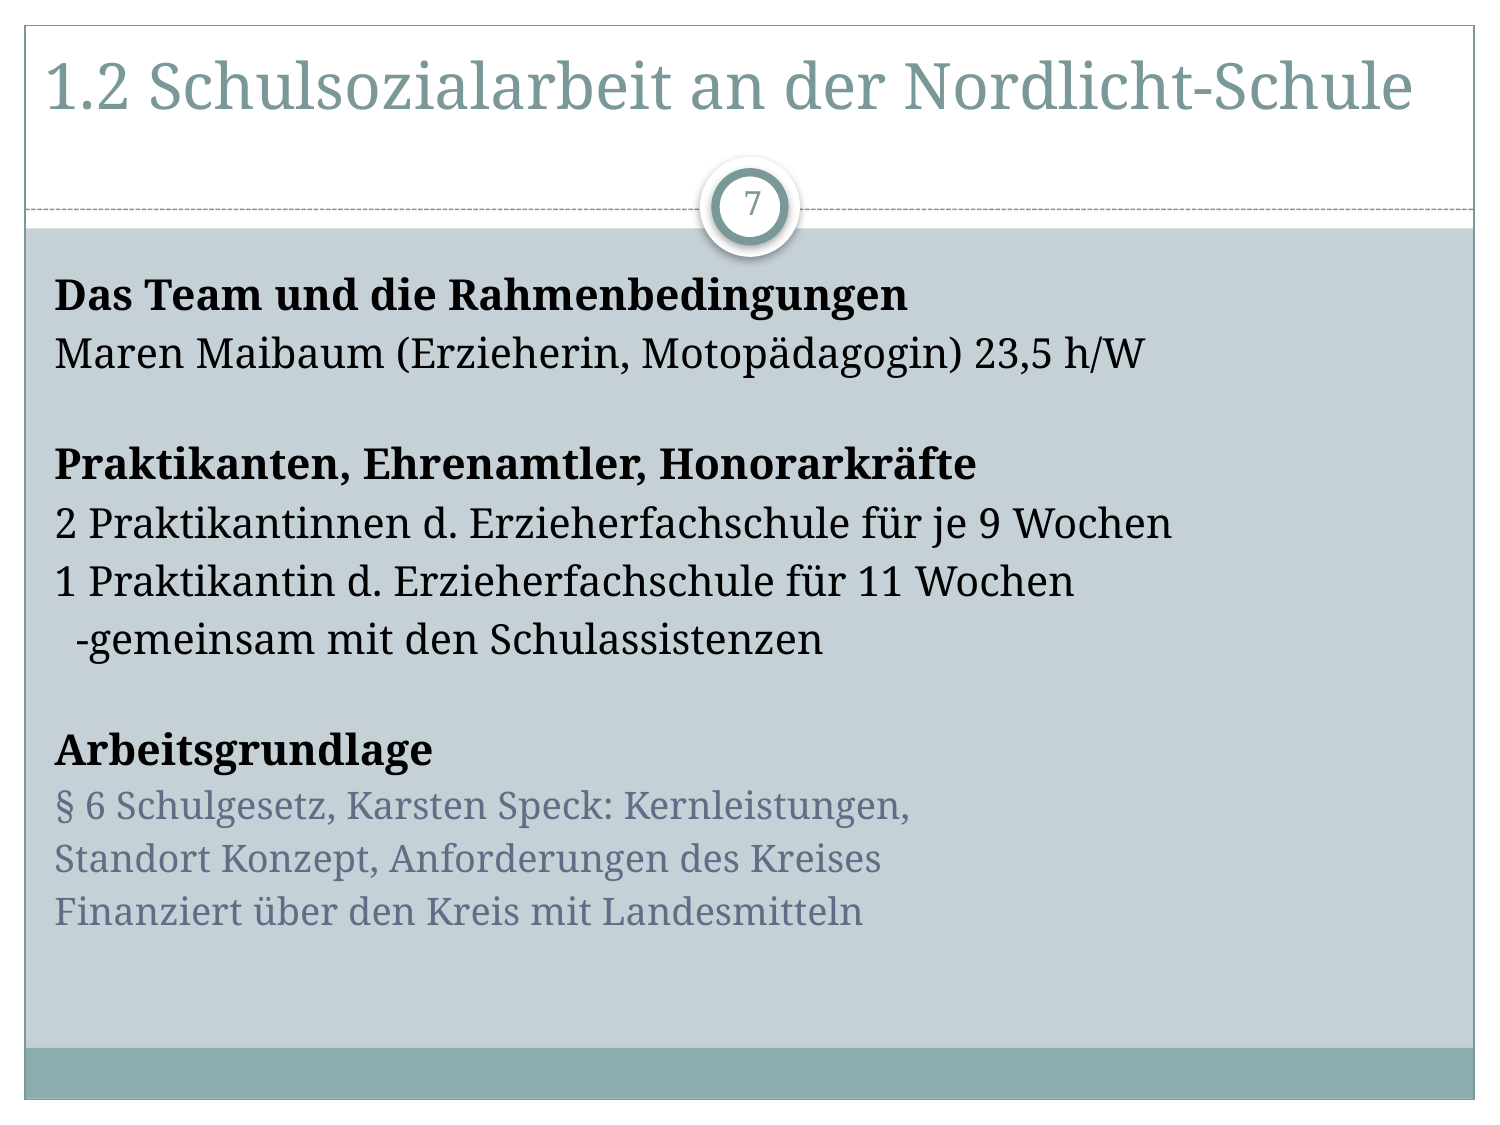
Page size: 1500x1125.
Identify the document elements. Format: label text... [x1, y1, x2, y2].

slide_number 7 [715, 168, 791, 241]
title 1.2 Schulsozialarbeit an der Nordlicht-Schule [29, 19, 1471, 207]
list Das Team und die Rahmenbedingungen Maren Maibaum (Erzieherin, Motopädagogin) 23,5 h/W Praktikanten, Ehrenamtler, Honorarkräfte 2 Praktikantinnen d. Erzieherfachschule für je 9 Wochen 1 Praktikantin d. Erzieherfachschule für 11 Wochen -gemeinsam mit den Schulassistenzen Arbeitsgrundlage § 6 Schulgesetz, Karsten Speck: Kernleistungen, Standort Konzept, Anforderungen des Kreises Finanziert über den Kreis mit Landesmitteln [29, 255, 1459, 1000]
